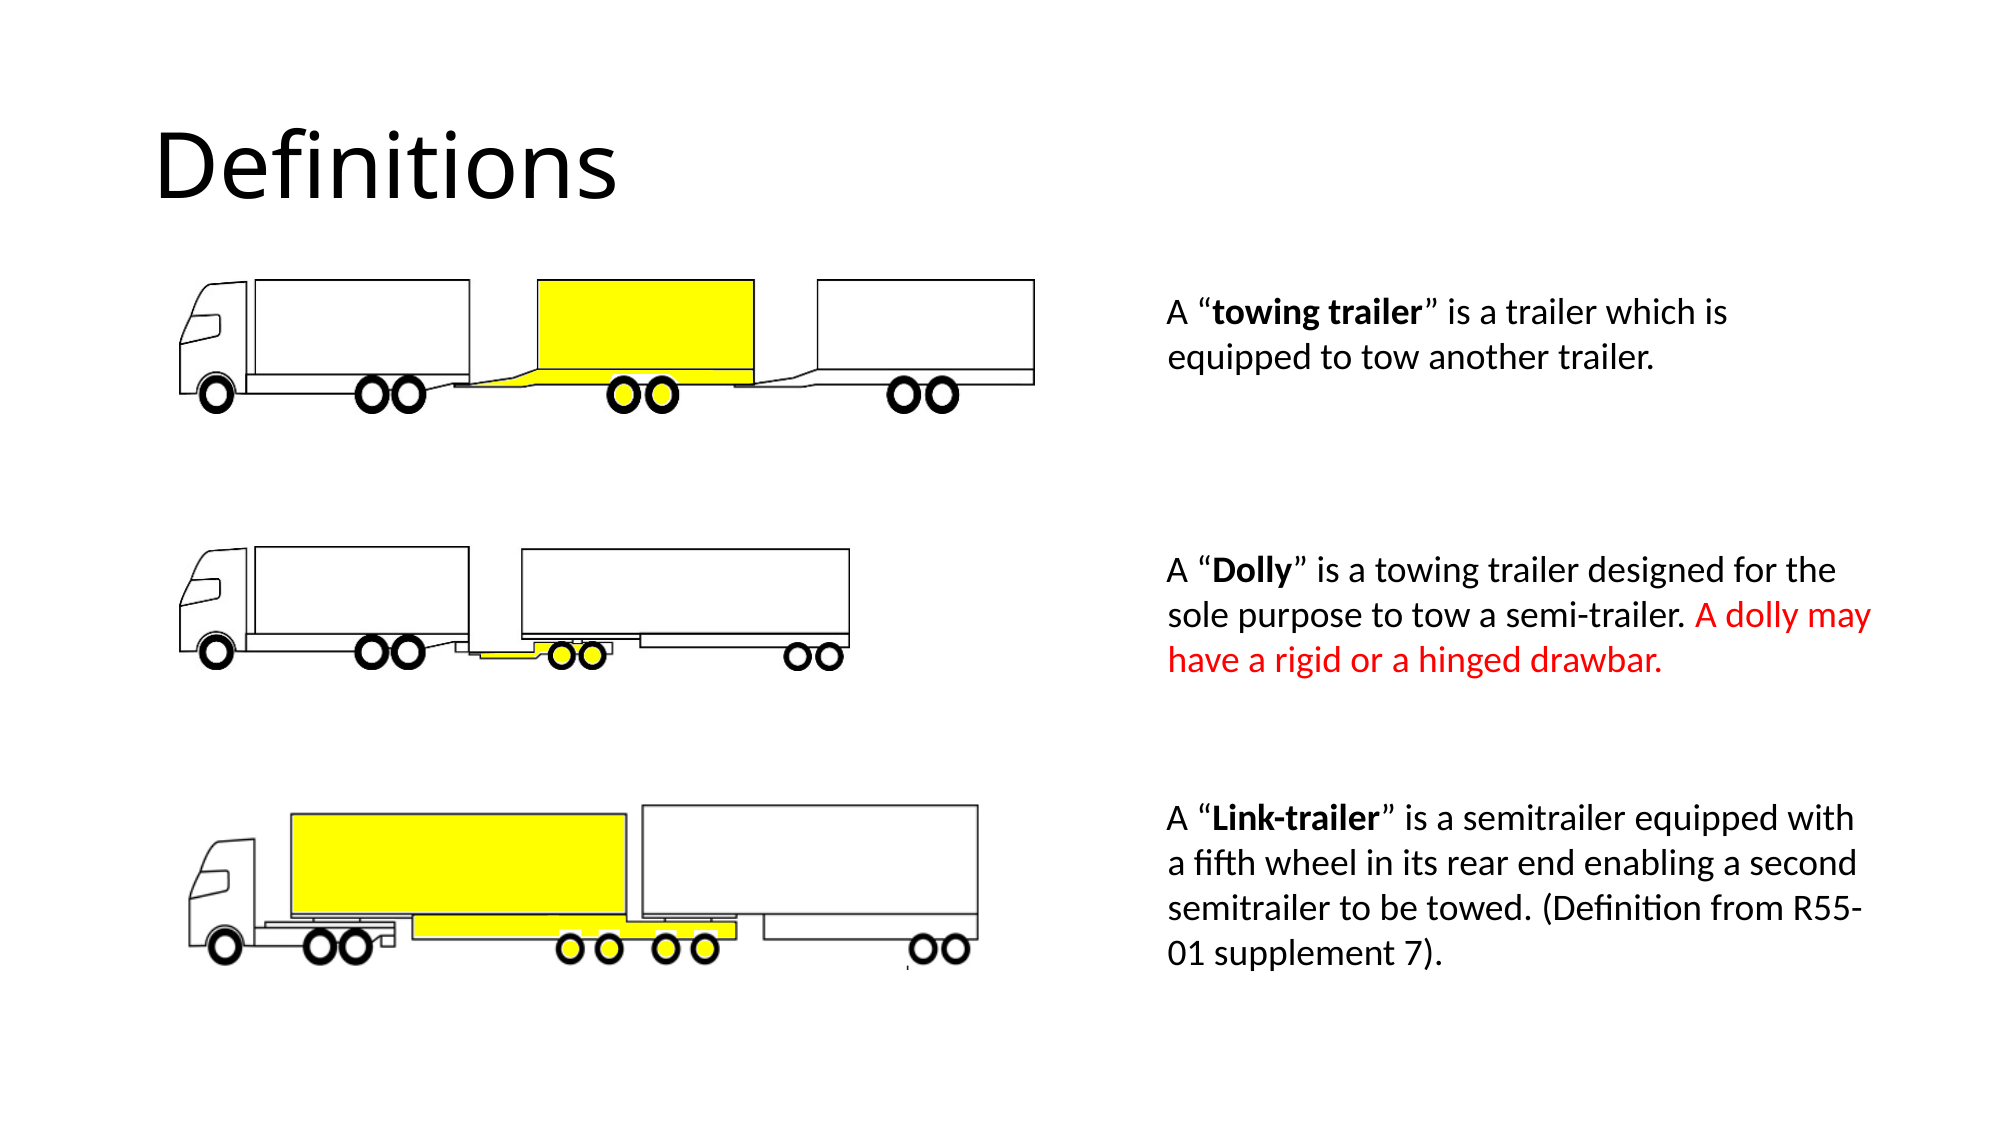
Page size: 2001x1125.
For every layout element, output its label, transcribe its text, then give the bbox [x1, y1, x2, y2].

title Definitions [137, 59, 1863, 278]
text_box A “Dolly” is a towing trailer designed for the sole purpose to tow a semi-trailer. A dolly may have a rigid or a hinged drawbar. [1151, 537, 1896, 687]
text_box A “Link-trailer” is a semitrailer equipped with a fifth wheel in its rear end enabling a second semitrailer to be towed. (Definition from R55-01 supplement 7). [1151, 785, 1896, 980]
text_box A “towing trailer” is a trailer which is equipped to tow another trailer. [1151, 279, 1896, 385]
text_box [179, 546, 850, 671]
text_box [179, 795, 987, 970]
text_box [179, 279, 1035, 414]
